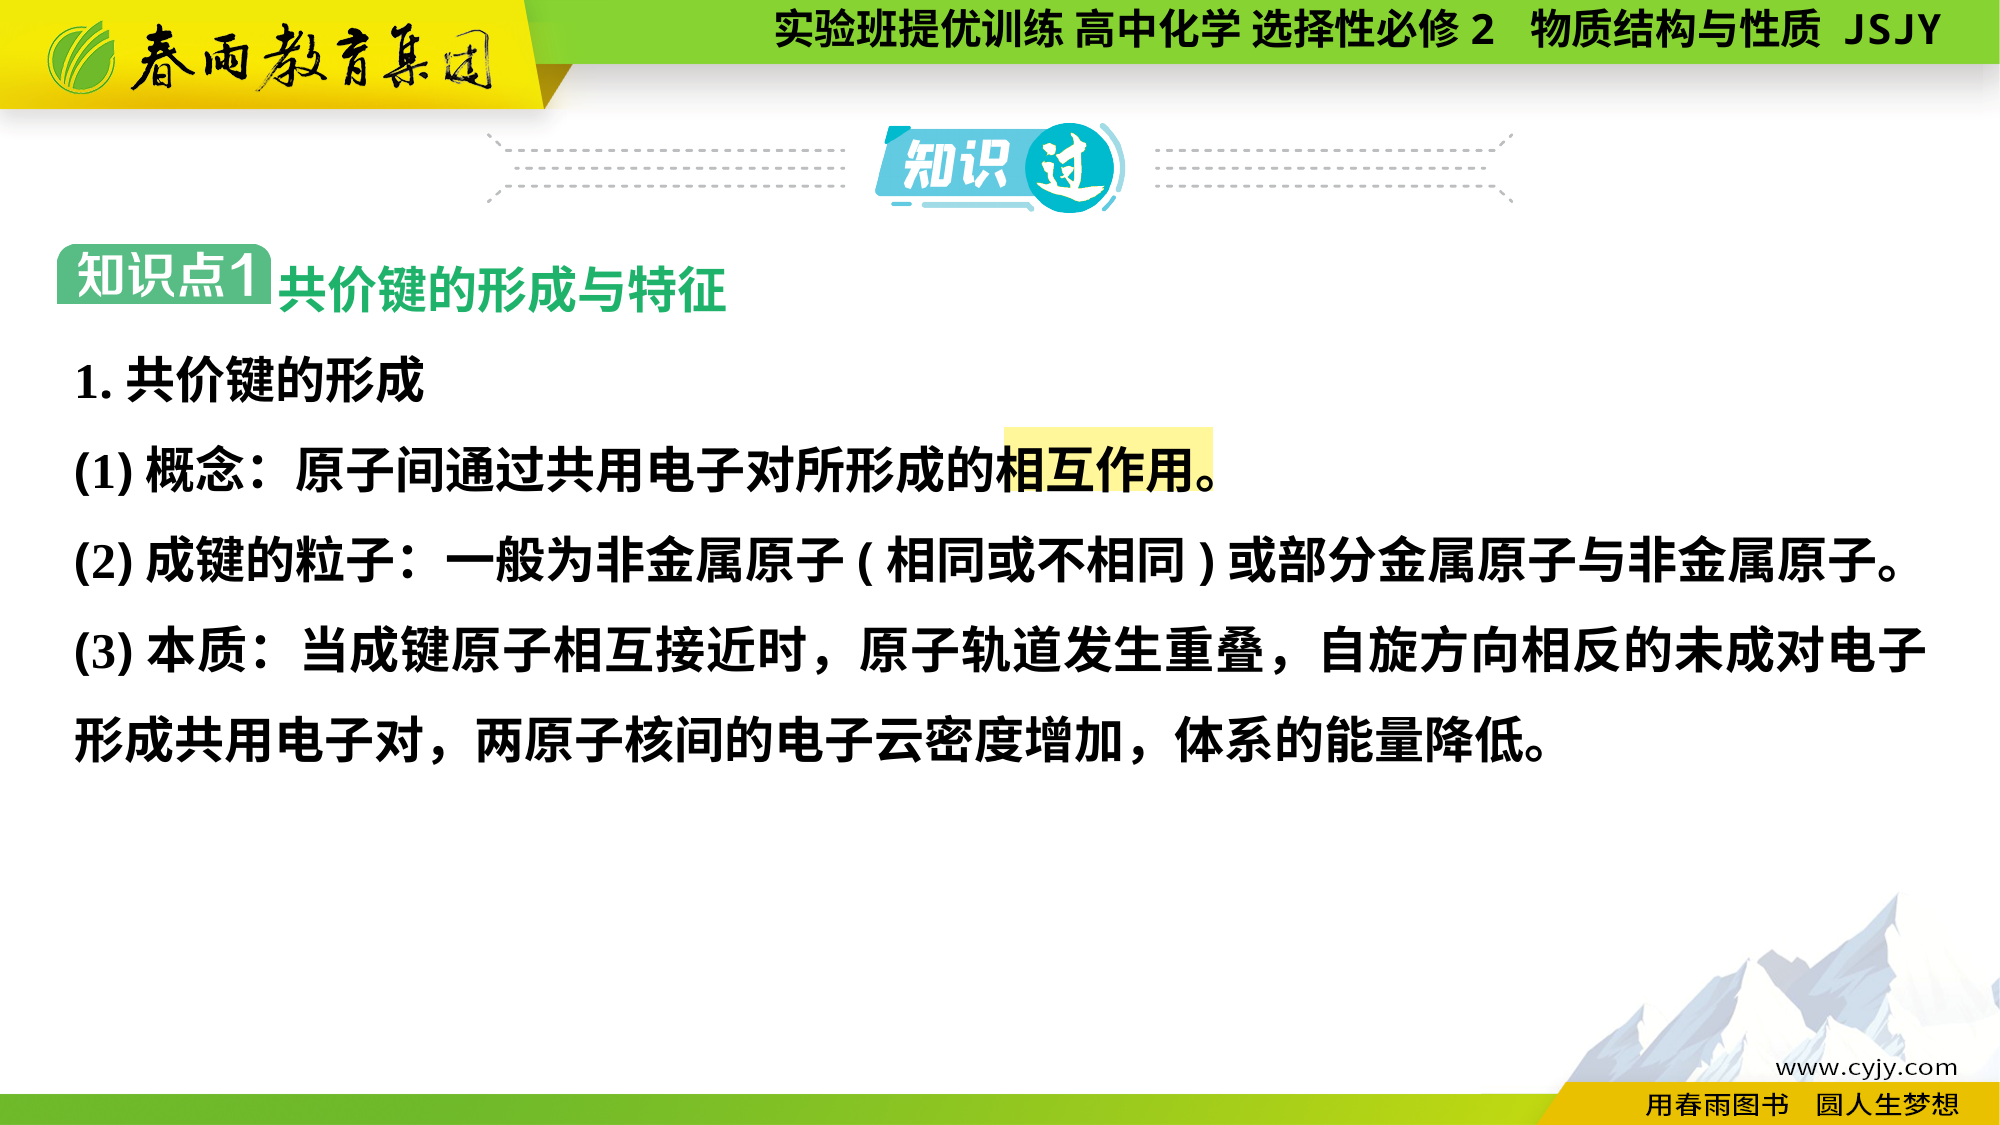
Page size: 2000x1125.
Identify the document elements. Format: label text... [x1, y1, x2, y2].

picture [0, 0, 2000, 1125]
list 共价键的形成与特征 1.共价键的形成 (1)概念：原子间通过共用电子对所形成的相互作用。 (2)成键的粒子：一般为非金属原子(相同或不相同)或部分金属原子与非金属原子。 (3)本质：当成键原子相互接近时，原子轨道发生重叠，自旋方向相反的未成对电子形成共用电子对，两原子核间的电子云密度增加，体系的能量降低。 [59, 221, 1944, 782]
